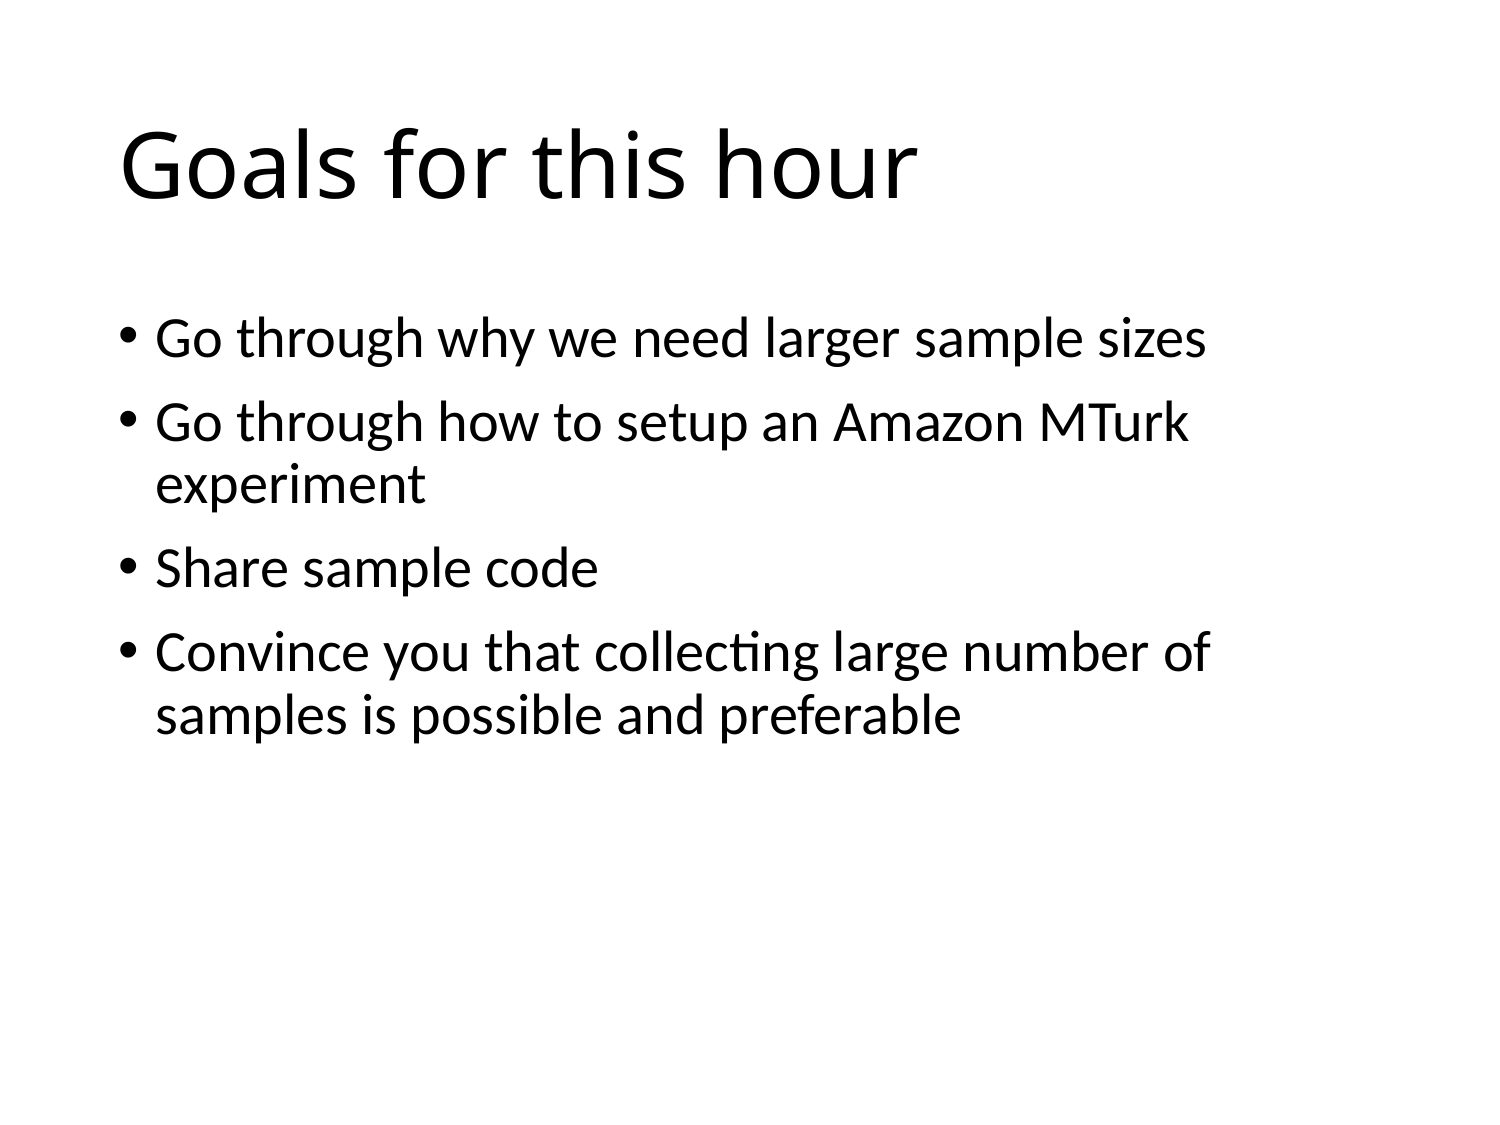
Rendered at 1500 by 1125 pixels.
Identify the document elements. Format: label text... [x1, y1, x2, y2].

title Goals for this hour [103, 59, 1397, 278]
list Go through why we need larger sample sizes Go through how to setup an Amazon MTurk experiment Share sample code Convince you that collecting large number of samples is possible and preferable [103, 299, 1397, 1014]
